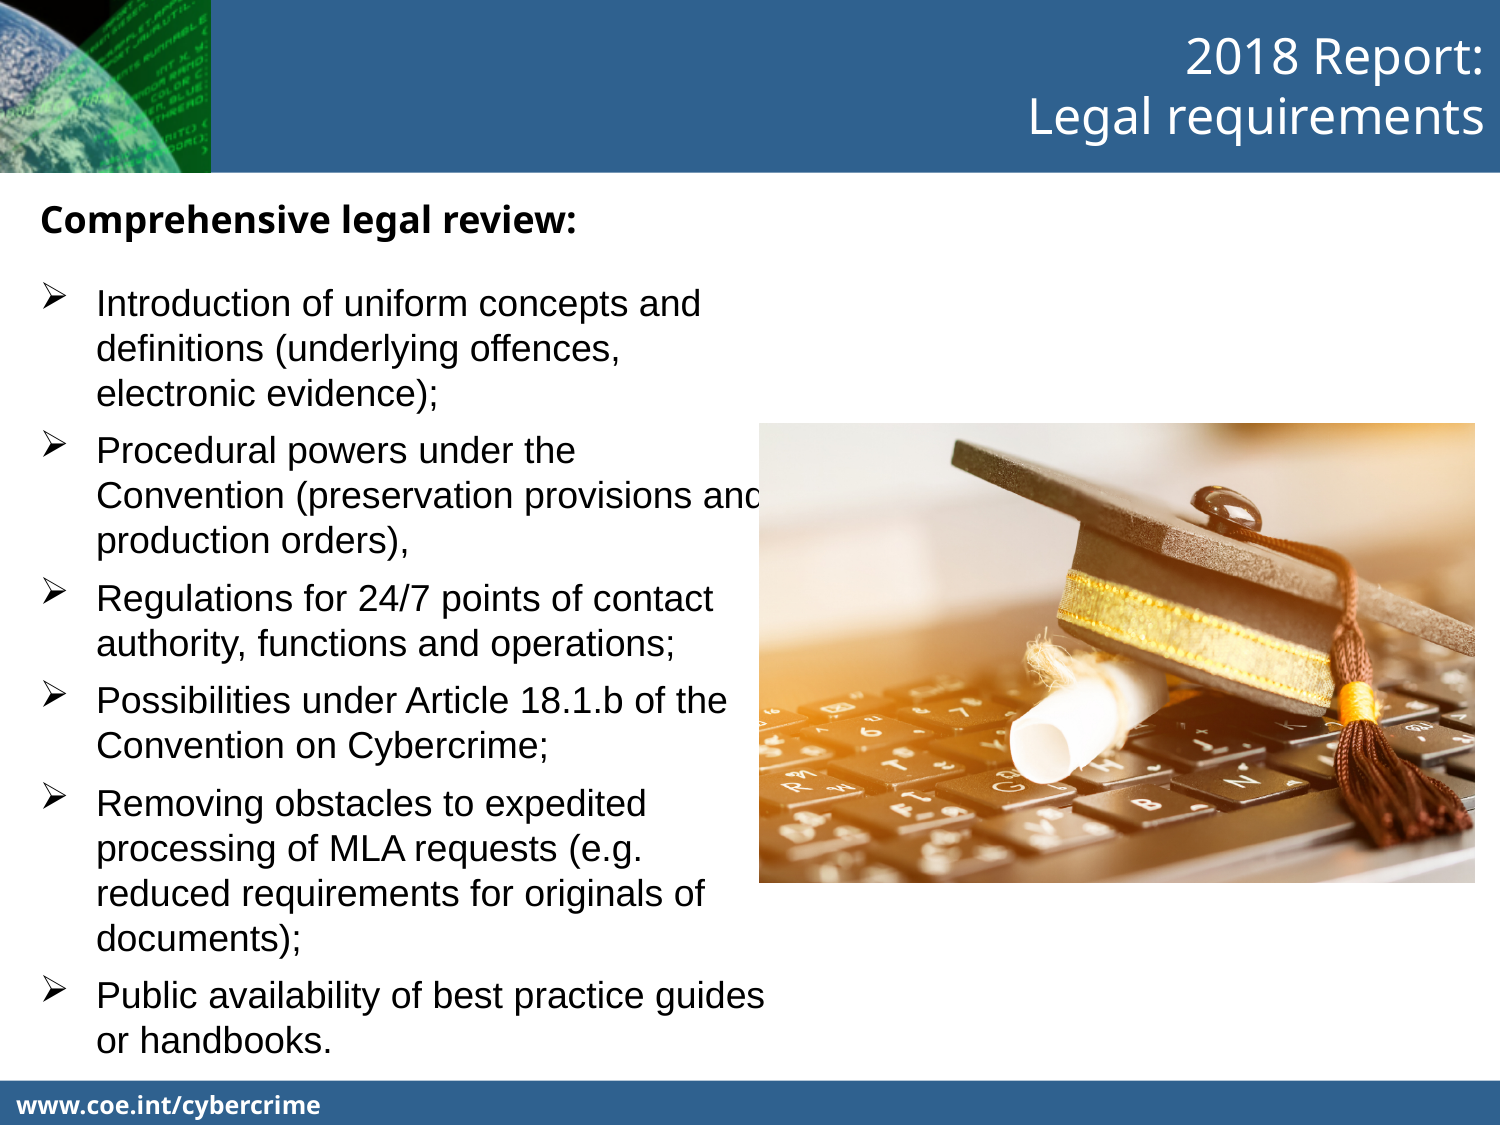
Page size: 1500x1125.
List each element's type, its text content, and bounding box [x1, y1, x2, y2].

text_box www.coe.int/cybercrime [1, 1082, 1500, 1125]
text_box 2018 Report: Legal requirements [214, 0, 1500, 175]
picture [759, 423, 1476, 884]
text_box Comprehensive legal review: Introduction of uniform concepts and definitions (underlying offences, electronic evidence); Procedural powers under the Convention (preservation provisions and production orders), Regulations for 24/7 points of contact authority, functions and operations; Possibilities under Article 18.1.b of the Convention on Cybercrime; Removing obstacles to expedited processing of MLA requests (e.g. reduced requirements for originals of documents); Public availability of best practice guides or handbooks. [24, 188, 781, 1069]
text_box [0, 1079, 1500, 1125]
picture [0, 0, 212, 173]
